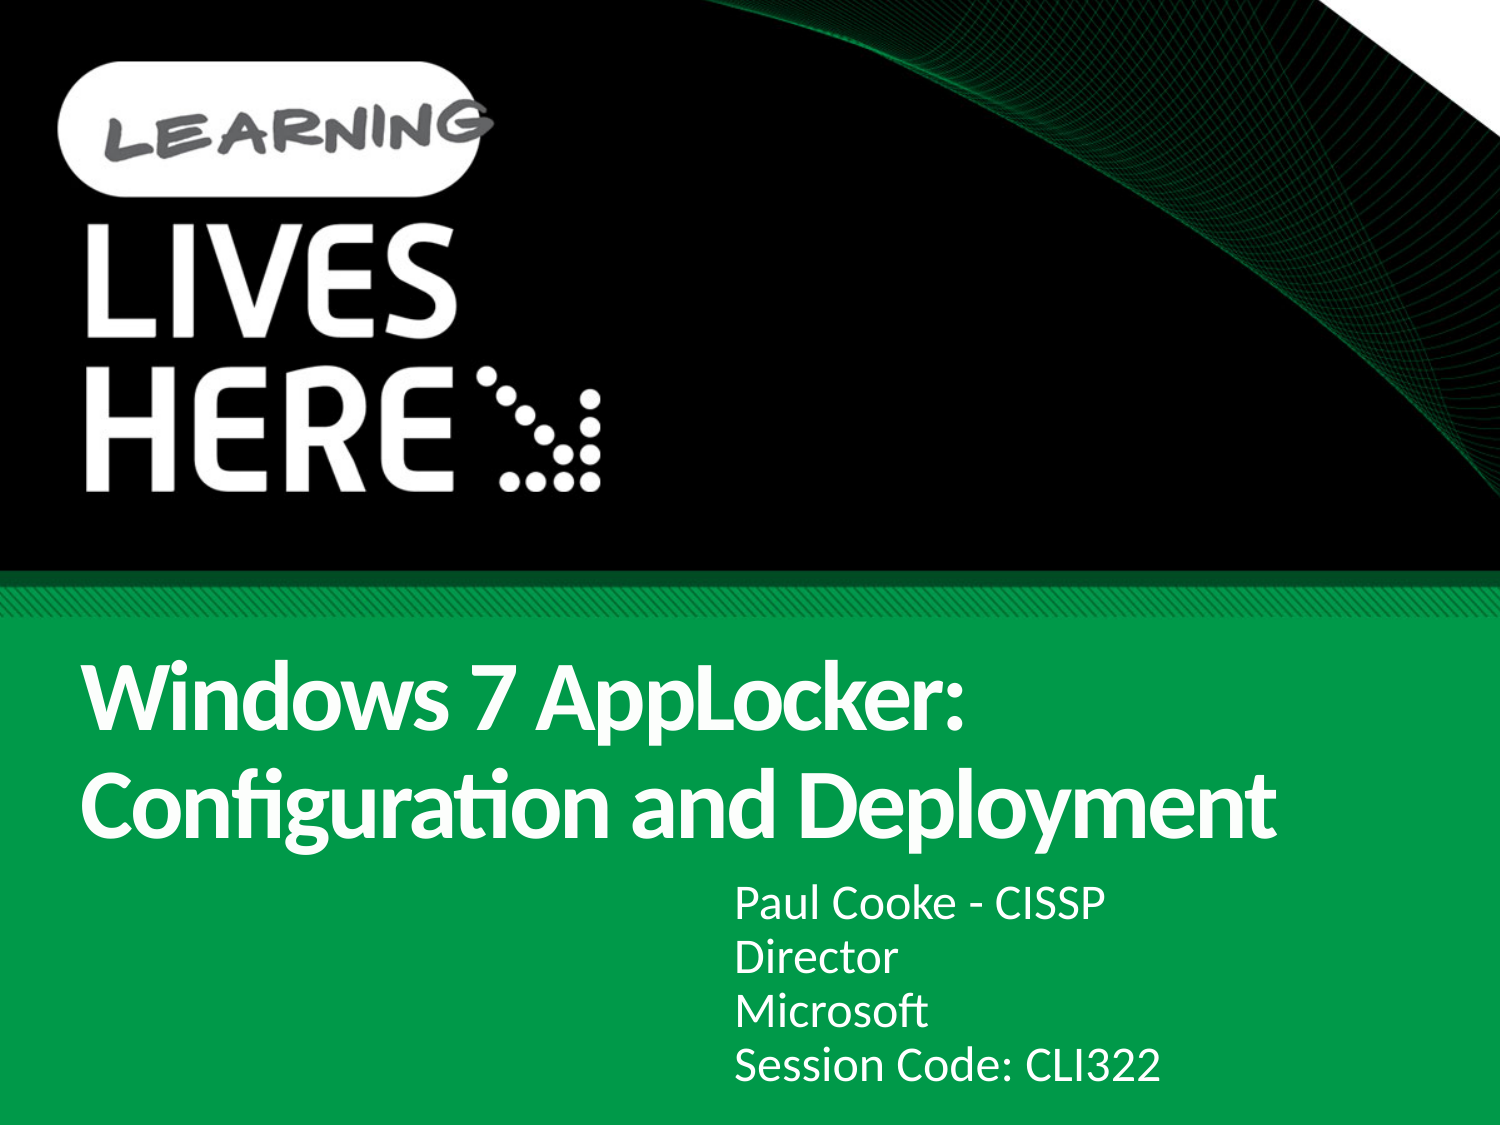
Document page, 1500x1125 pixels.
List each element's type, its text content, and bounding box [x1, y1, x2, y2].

subtitle Paul Cooke - CISSP Director Microsoft Session Code: CLI322 [734, 876, 1360, 952]
title Windows 7 AppLocker: Configuration and Deployment [80, 644, 1380, 864]
picture [0, 0, 1500, 1125]
